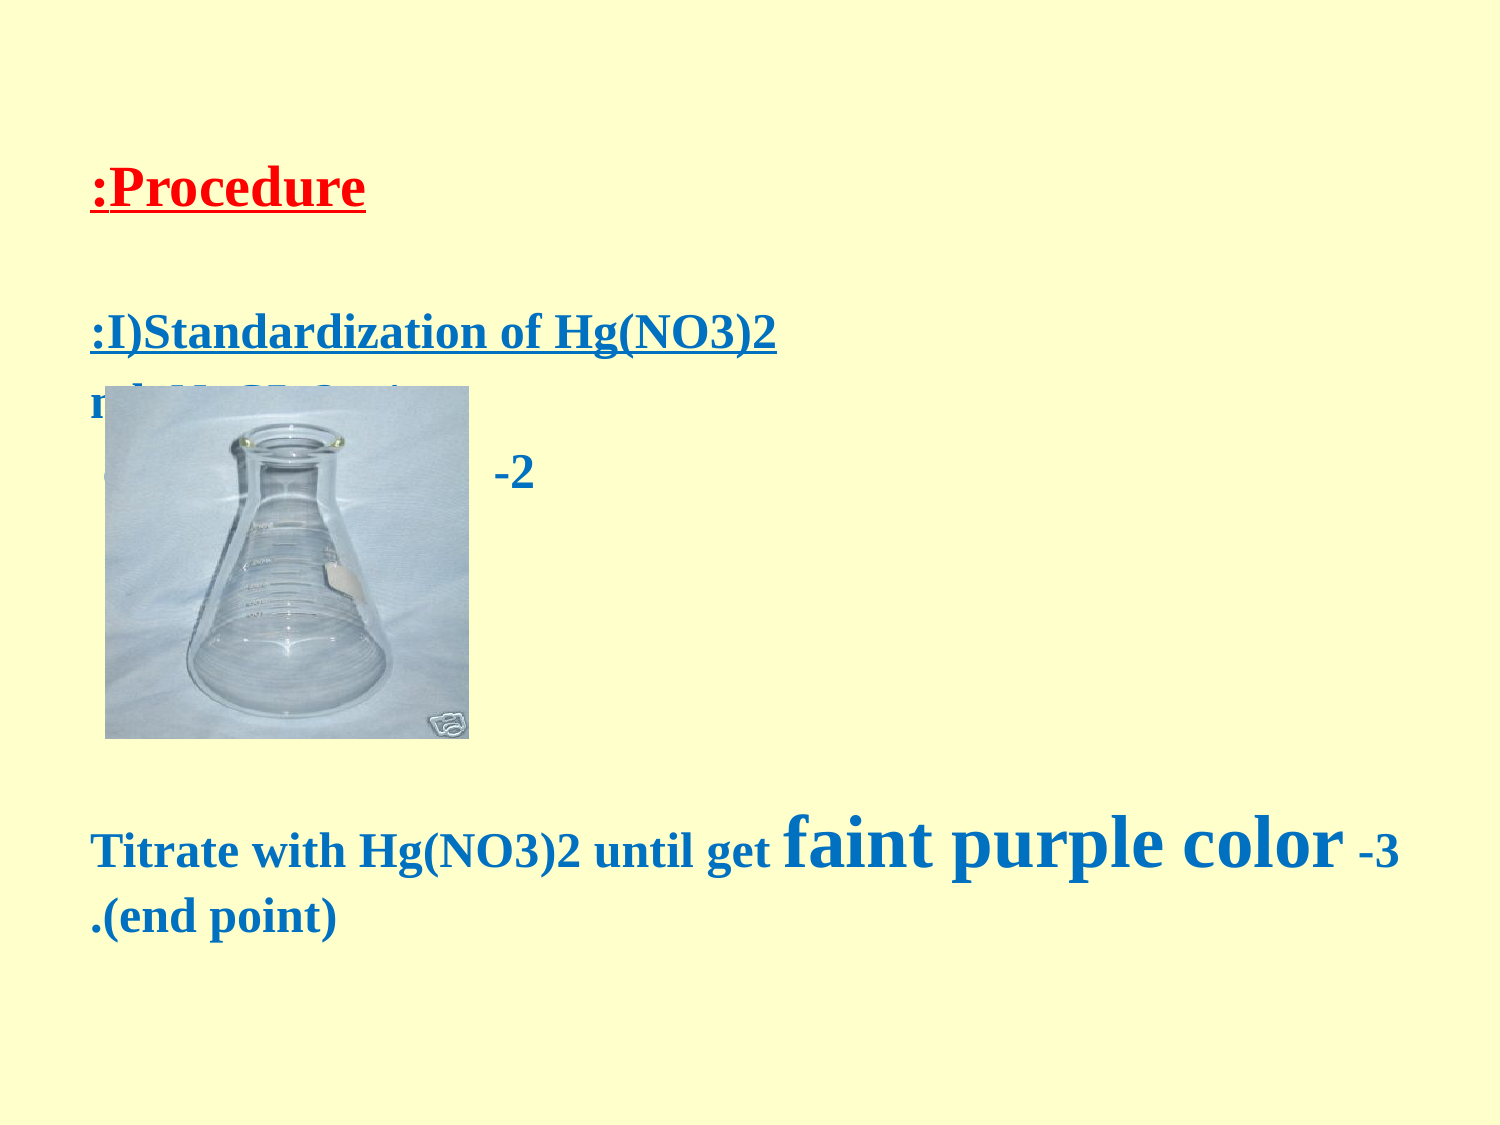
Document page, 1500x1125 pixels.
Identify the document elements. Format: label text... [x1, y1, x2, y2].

picture [105, 386, 469, 739]
list Procedure: I)Standardization of Hg(NO3)2: 1- 2 ml NaCL 2- 4 drops indicator 3- Titrate with Hg(NO3)2 until get faint purple color (end point). [75, 140, 1425, 1005]
